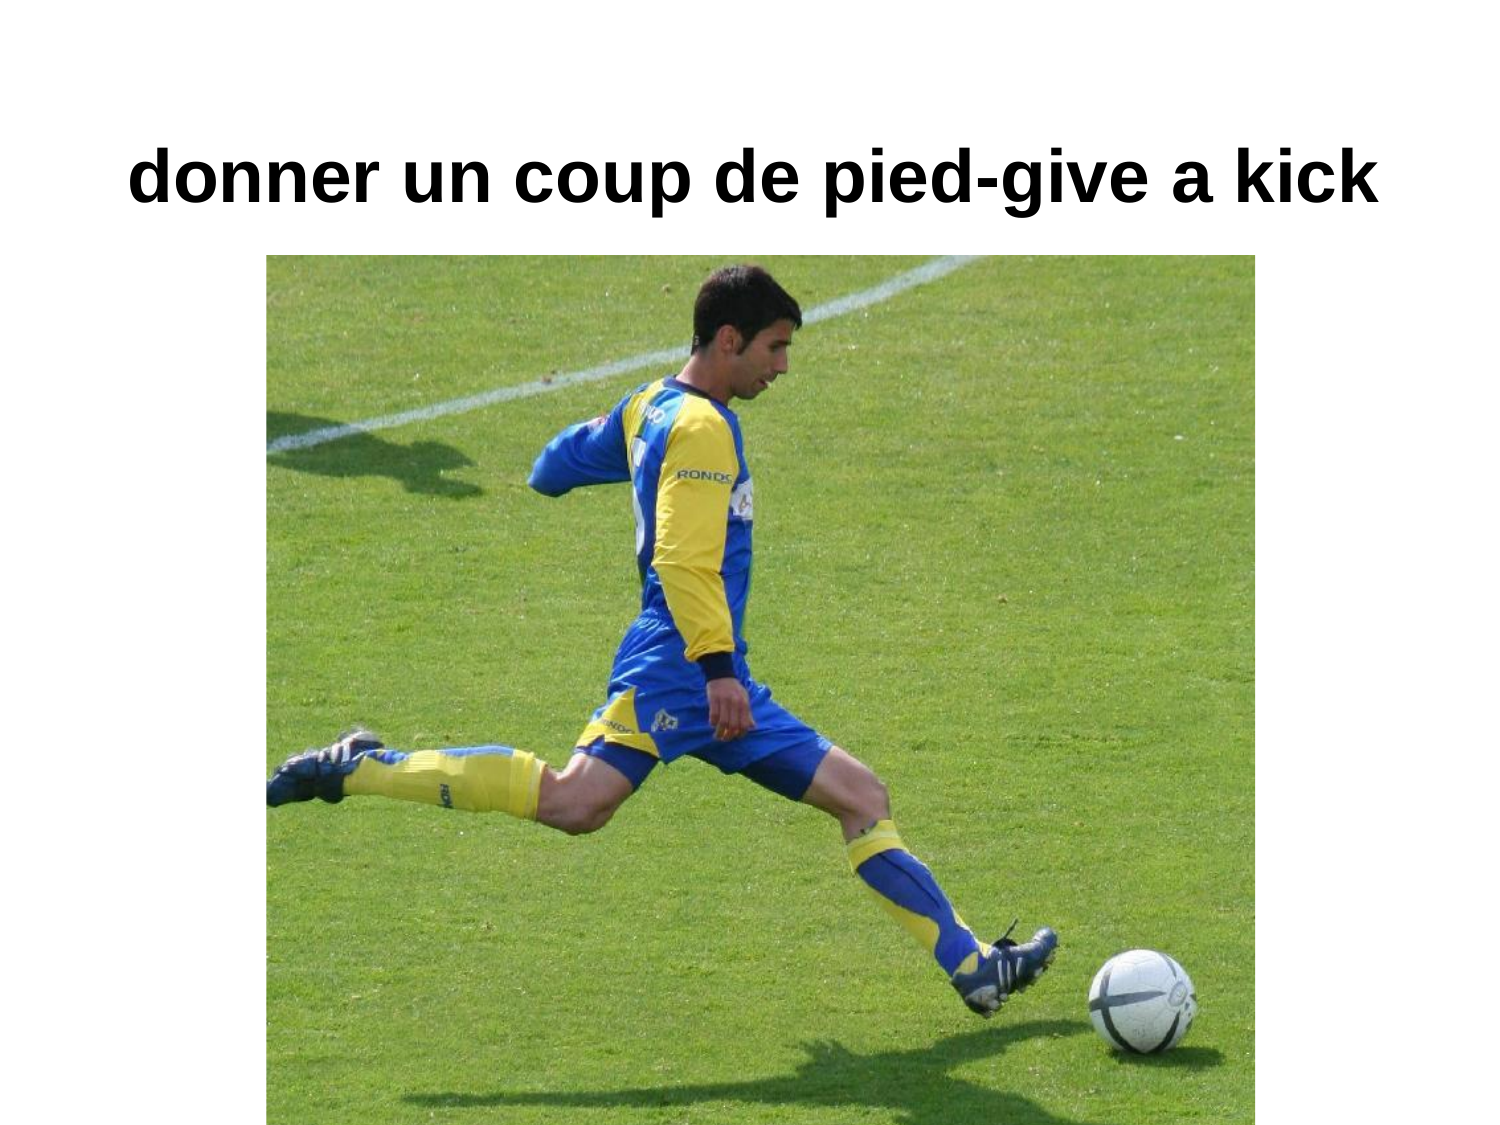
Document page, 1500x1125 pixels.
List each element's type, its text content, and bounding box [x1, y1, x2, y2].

text_box [266, 255, 1256, 1125]
title donner un coup de pied-give a kick [75, 14, 1425, 233]
